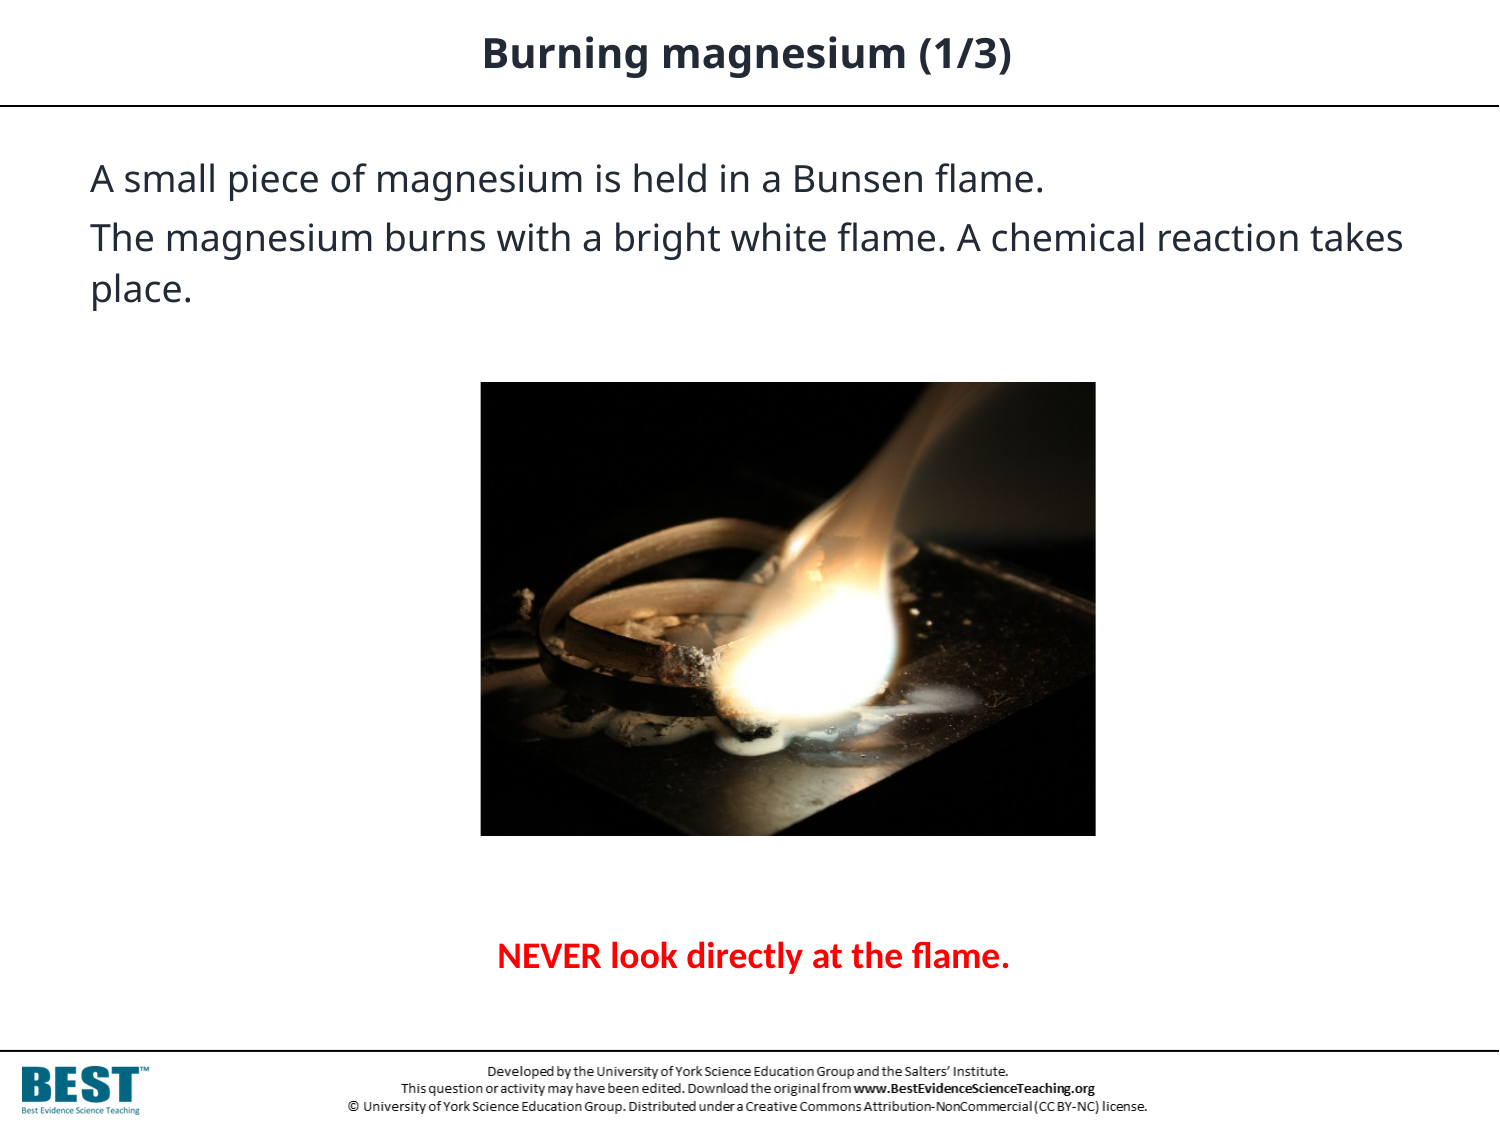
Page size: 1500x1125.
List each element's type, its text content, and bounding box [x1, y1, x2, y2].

text_box Burning magnesium (1/3) [23, 4, 1471, 99]
picture [0, 105, 1500, 1125]
